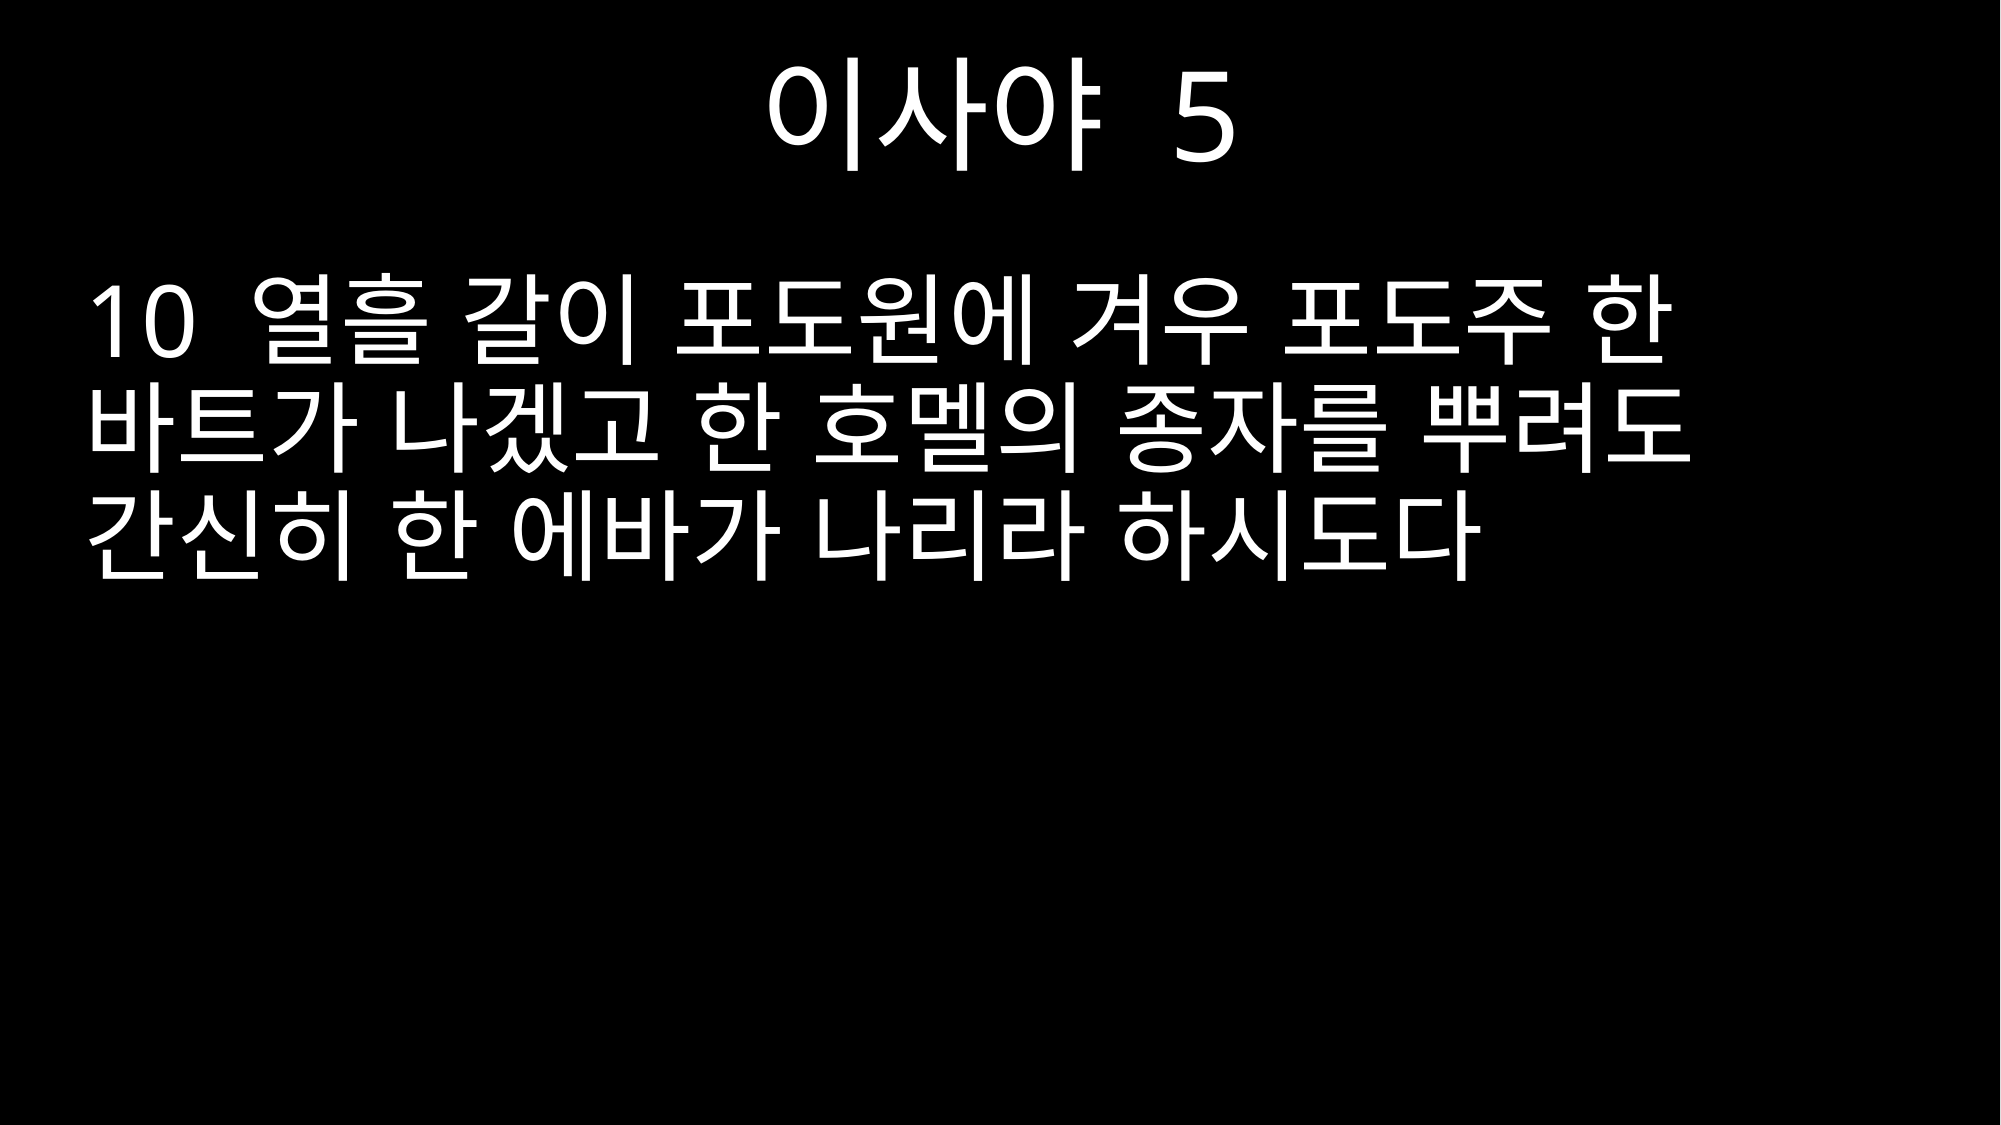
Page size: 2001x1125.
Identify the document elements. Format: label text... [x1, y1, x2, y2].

list 10 열흘 갈이 포도원에 겨우 포도주 한 바트가 나겠고 한 호멜의 종자를 뿌려도 간신히 한 에바가 나리라 하시도다 [69, 263, 1953, 423]
picture [0, 0, 2001, 1125]
footer 이사야 5 [0, 32, 2000, 192]
